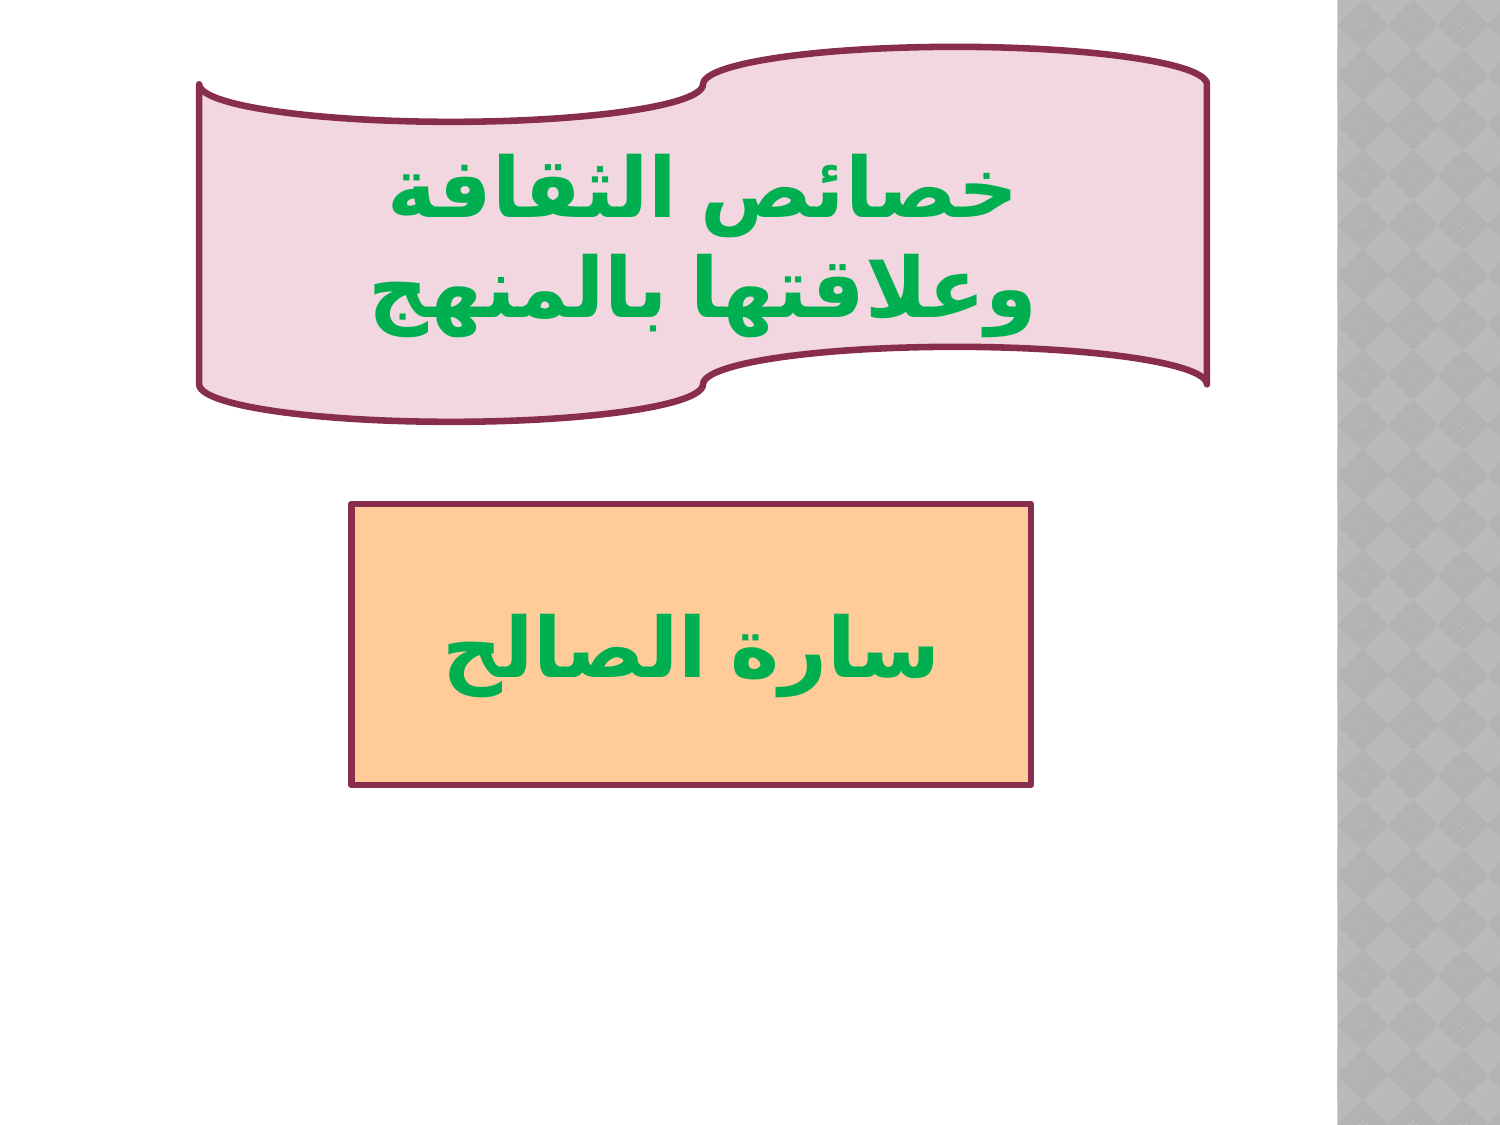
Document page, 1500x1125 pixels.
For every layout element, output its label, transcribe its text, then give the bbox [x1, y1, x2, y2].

text_box خصائص الثقافة وعلاقتها بالمنهج [195, 43, 1211, 426]
list سارة الصالح [348, 501, 1034, 788]
